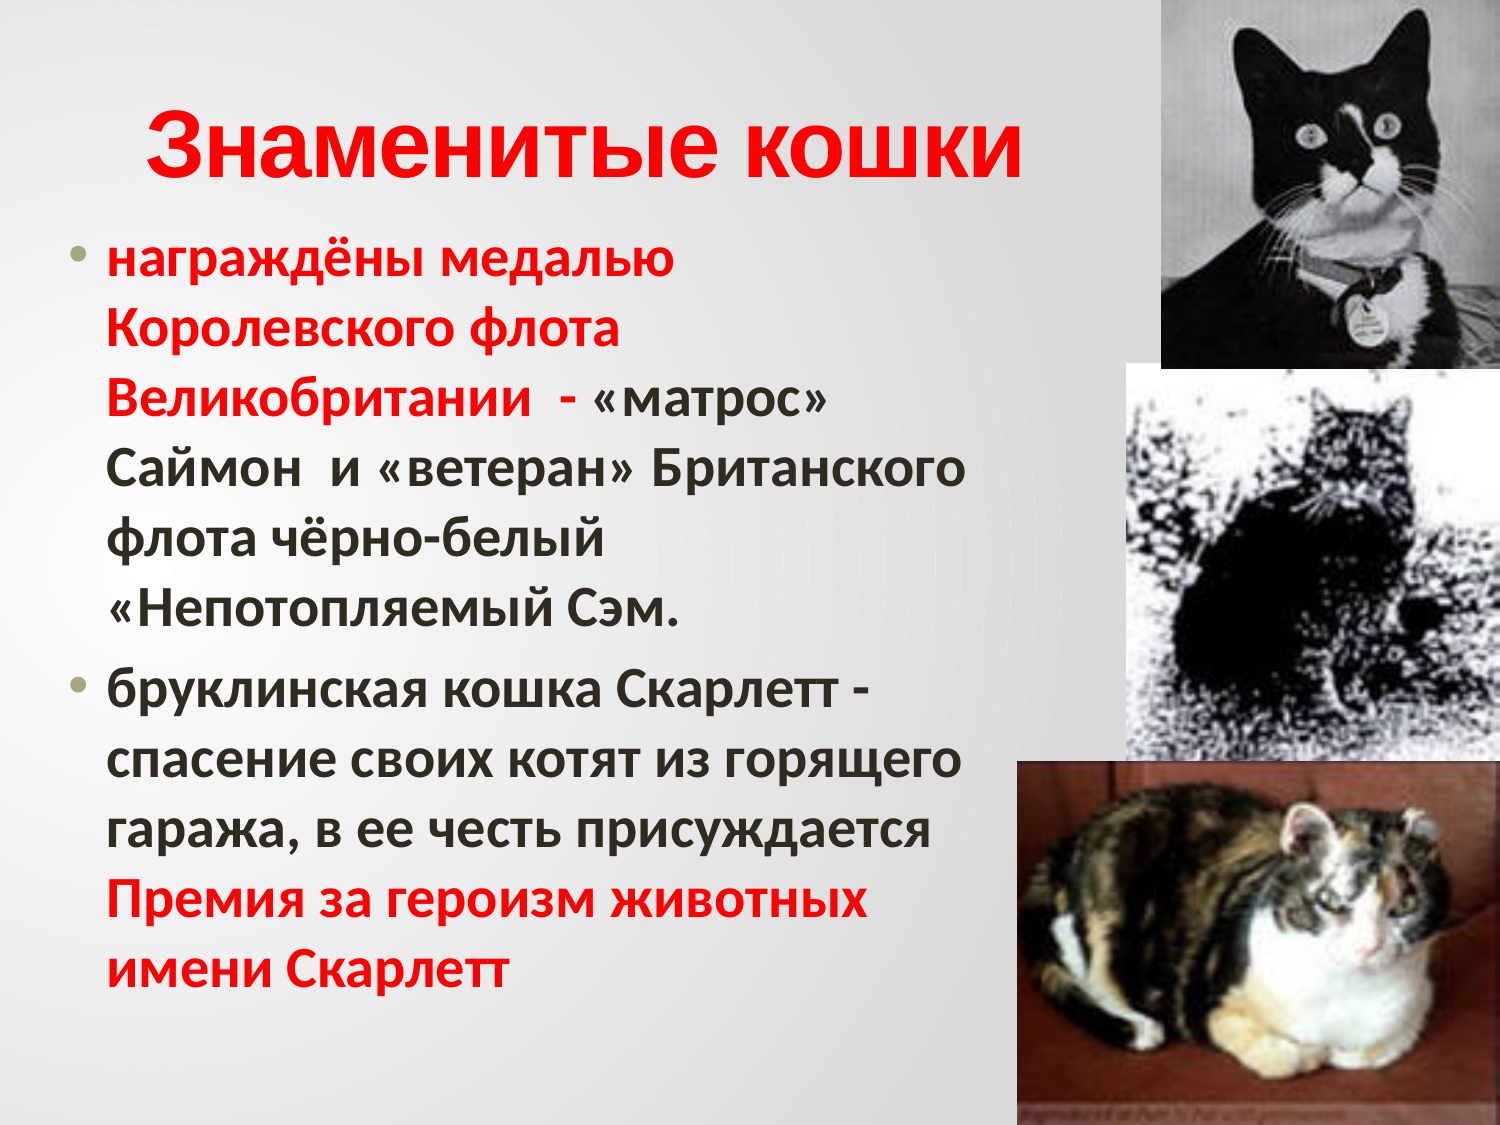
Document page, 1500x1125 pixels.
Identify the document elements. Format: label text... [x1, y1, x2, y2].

title Знаменитые кошки [35, 45, 1137, 233]
picture [1017, 0, 1500, 1125]
list награждёны медалью Королевского флота Великобритании - «матрос» Саймон и «ветеран» Британского флота чёрно-белый «Непотопляемый Сэм. бруклинская кошка Скарлетт - спасение своих котят из горящего гаража, в ее честь присуждается Премия за героизм животных имени Скарлетт [35, 233, 1032, 1079]
